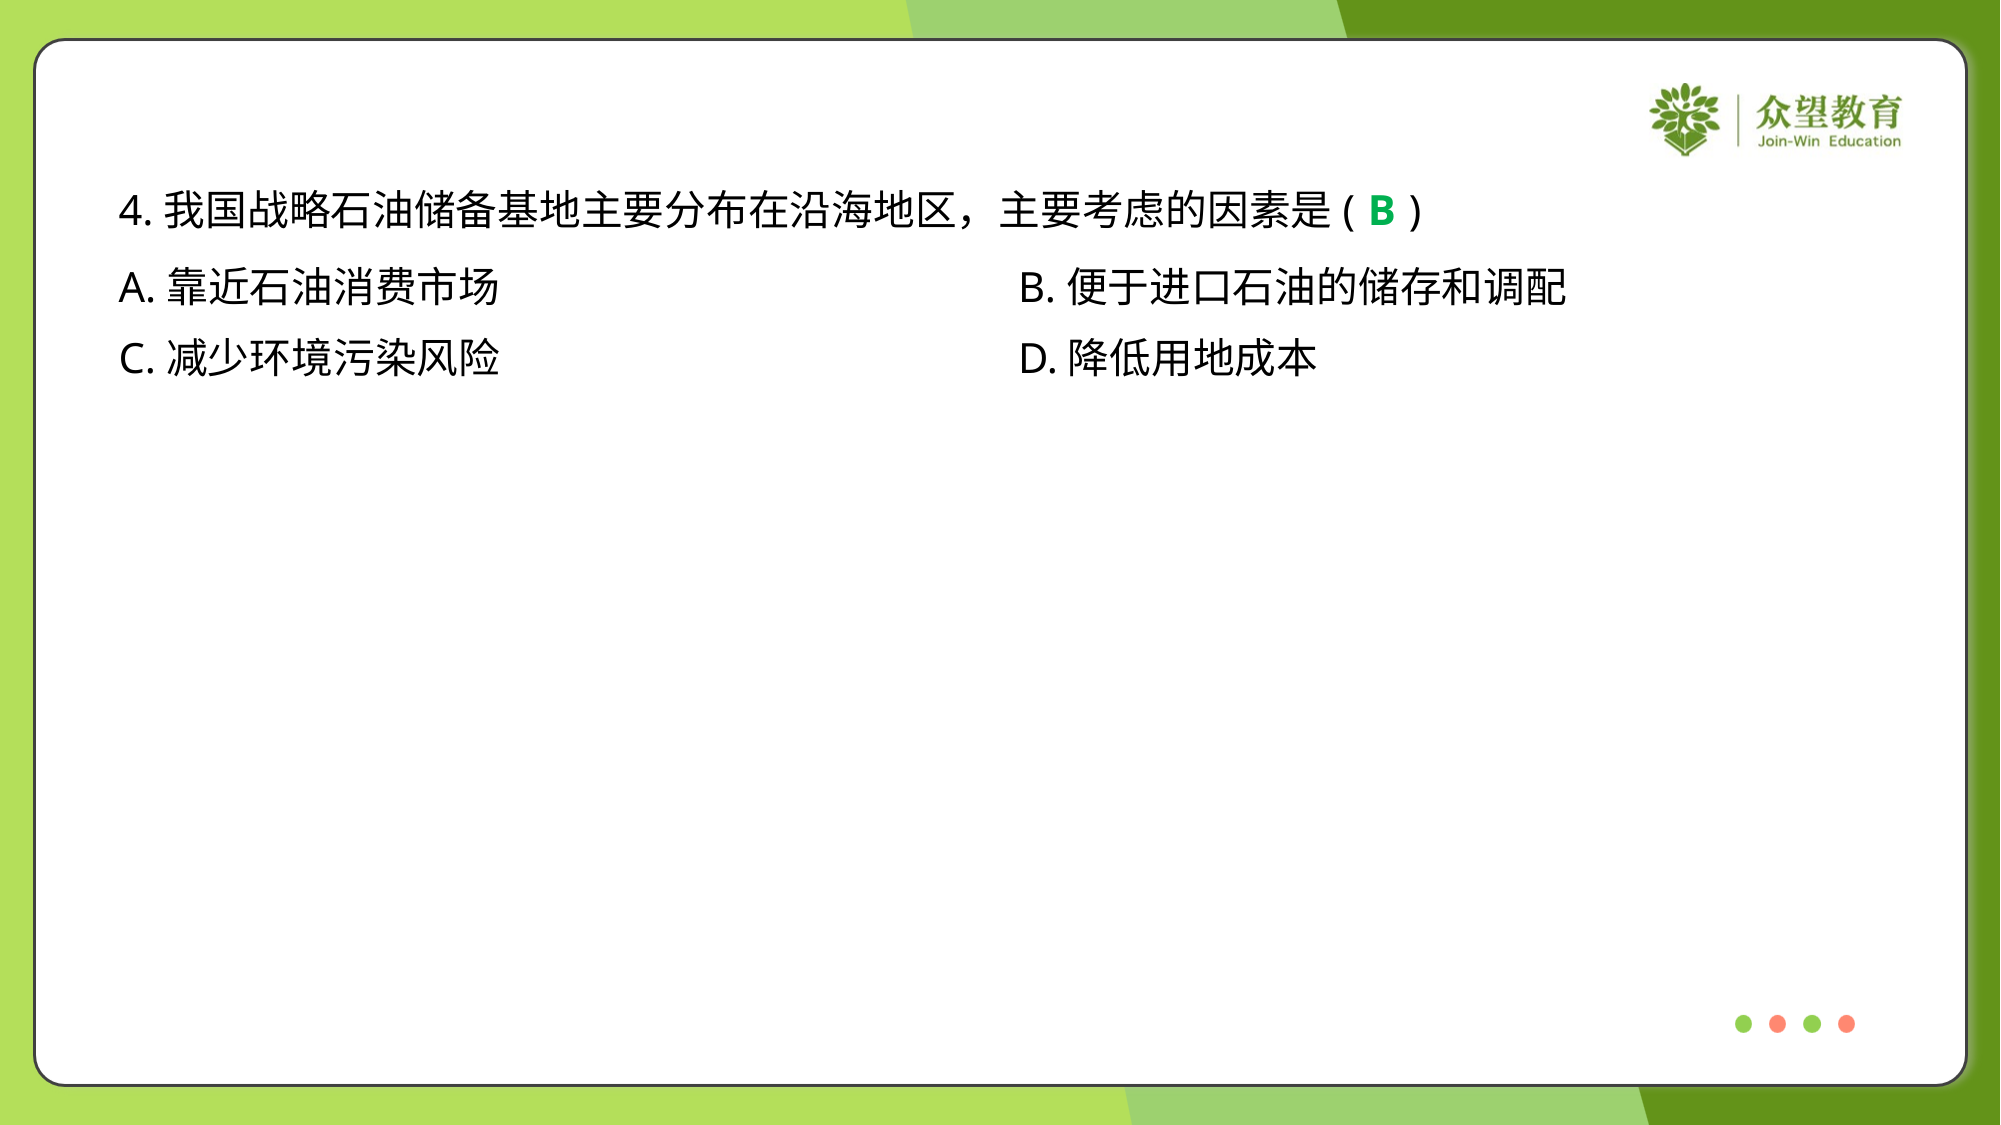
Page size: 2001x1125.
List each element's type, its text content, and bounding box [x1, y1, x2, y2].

picture [0, 0, 2000, 1125]
text_box A.靠近石油消费市场 B.便于进口石油的储存和调配 C.减少环境污染风险 D.降低用地成本 [118, 235, 1883, 374]
text_box B [1352, 158, 1412, 226]
text_box 4.我国战略石油储备基地主要分布在沿海地区，主要考虑的因素是( ) [118, 158, 1352, 226]
text_box 4.我国战略石油储备基地主要分布在沿海地区，主要考虑的因素是( ) [1412, 158, 1883, 226]
